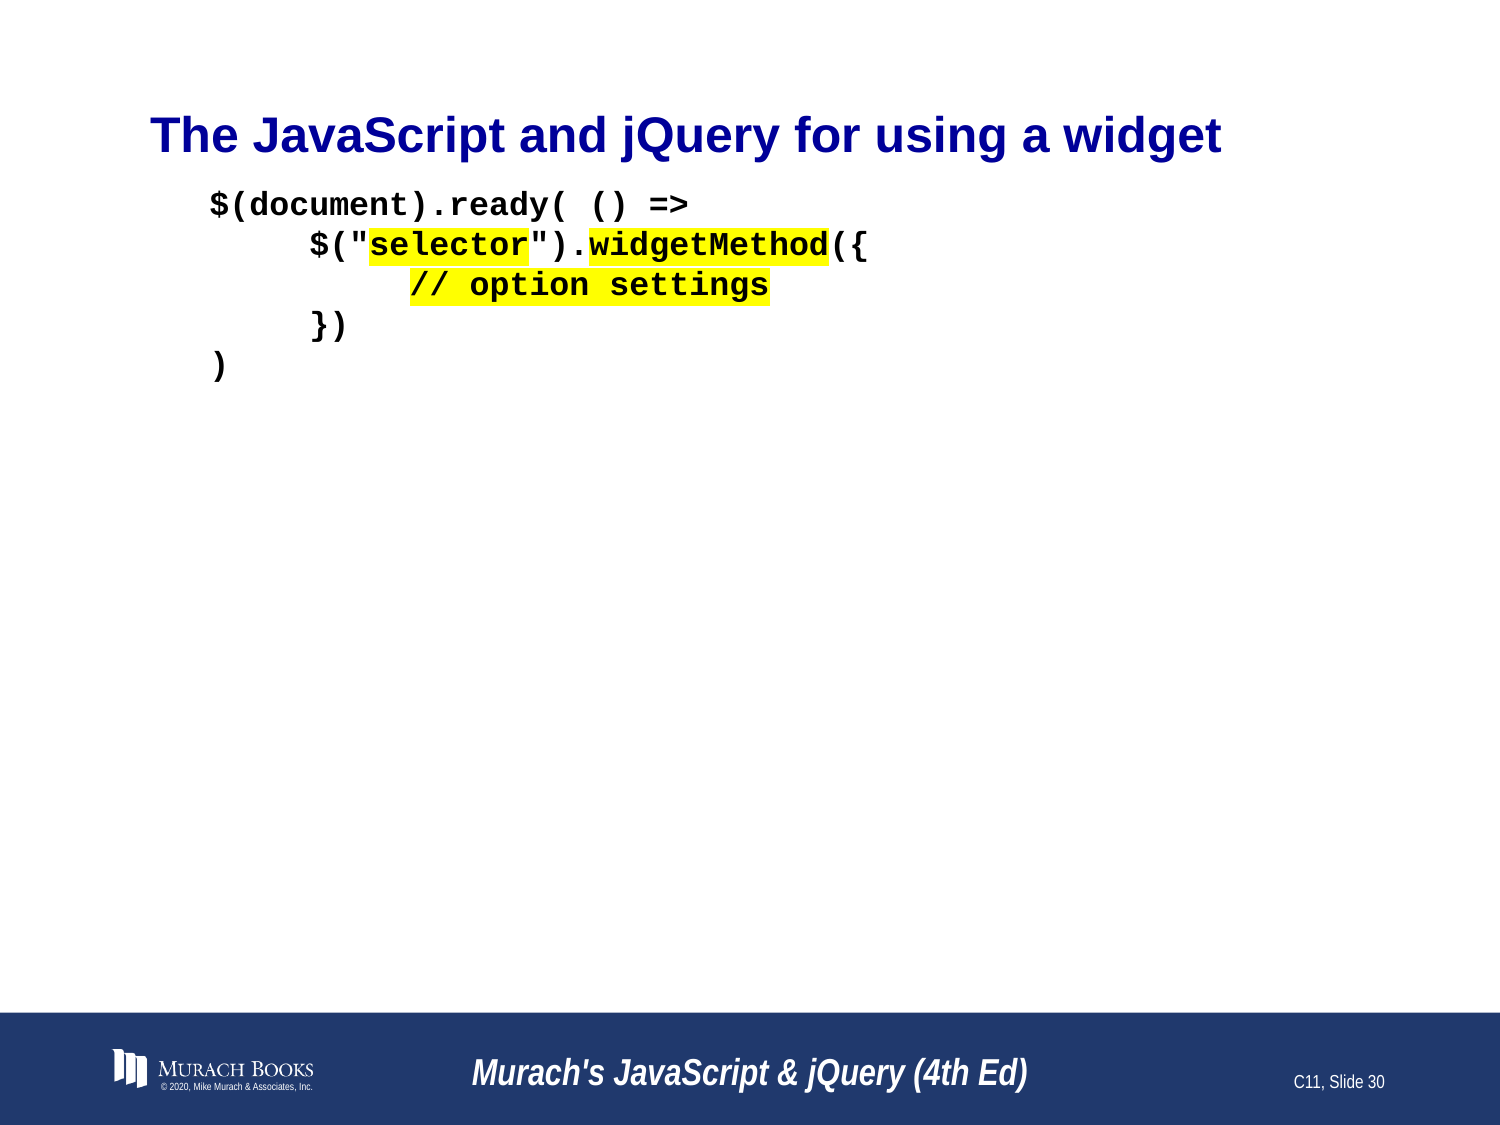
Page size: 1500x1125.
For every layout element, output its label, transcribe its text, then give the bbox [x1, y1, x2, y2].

footer © 2020, Mike Murach & Associates, Inc. [12, 1025, 463, 1100]
slide_number Murach's JavaScript & jQuery (4th Ed) [463, 1025, 1050, 1100]
title The JavaScript and jQuery for using a widget [150, 102, 1350, 164]
slide_number C11, Slide 30 [1087, 1025, 1400, 1100]
list $(document).ready( () => $("selector").widgetMethod({ // option settings }) ) [137, 174, 1350, 975]
